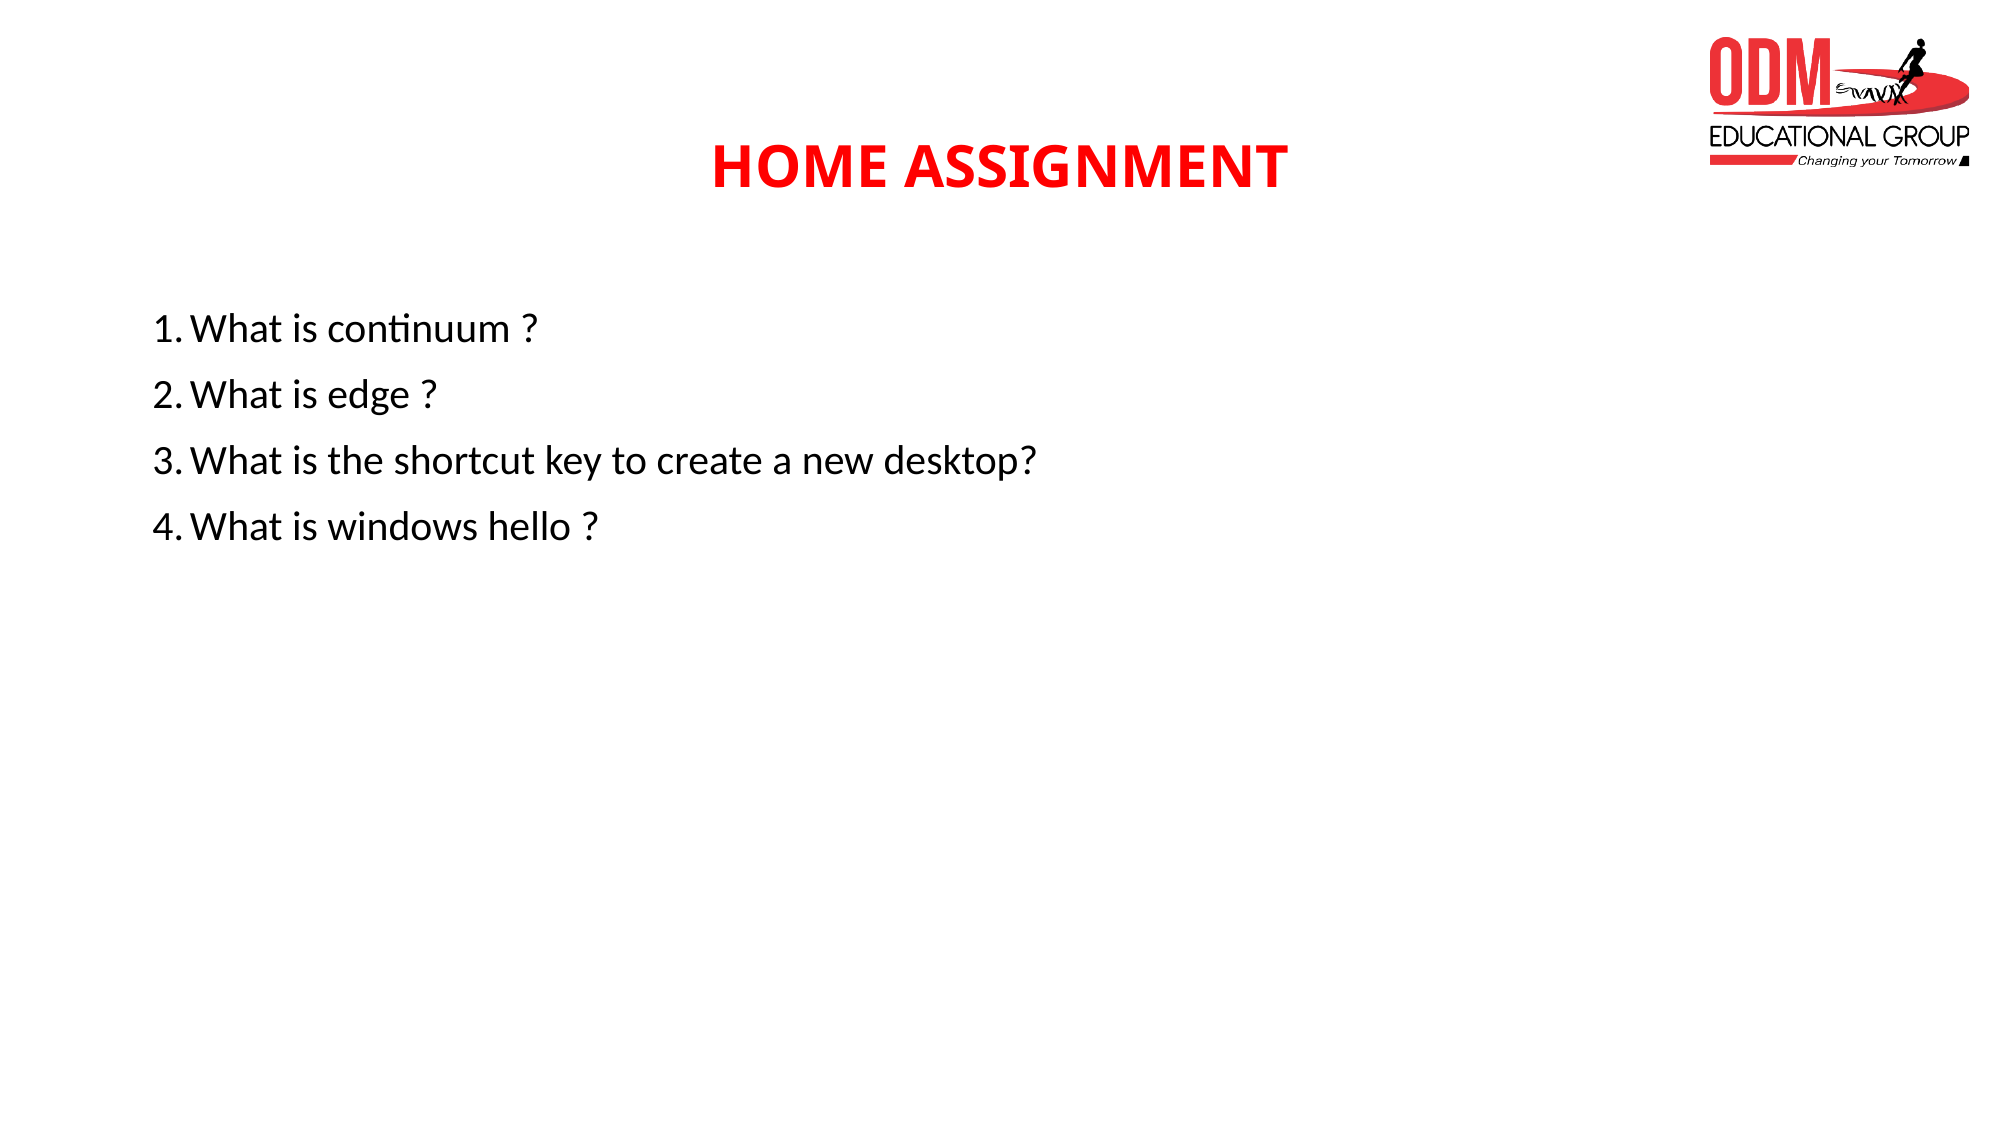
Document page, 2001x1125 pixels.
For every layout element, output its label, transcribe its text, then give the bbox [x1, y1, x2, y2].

text_box [1710, 37, 1970, 167]
list What is continuum ? What is edge ? What is the shortcut key to create a new desktop? What is windows hello ? [137, 299, 1863, 1014]
title HOME ASSIGNMENT [137, 59, 1863, 278]
